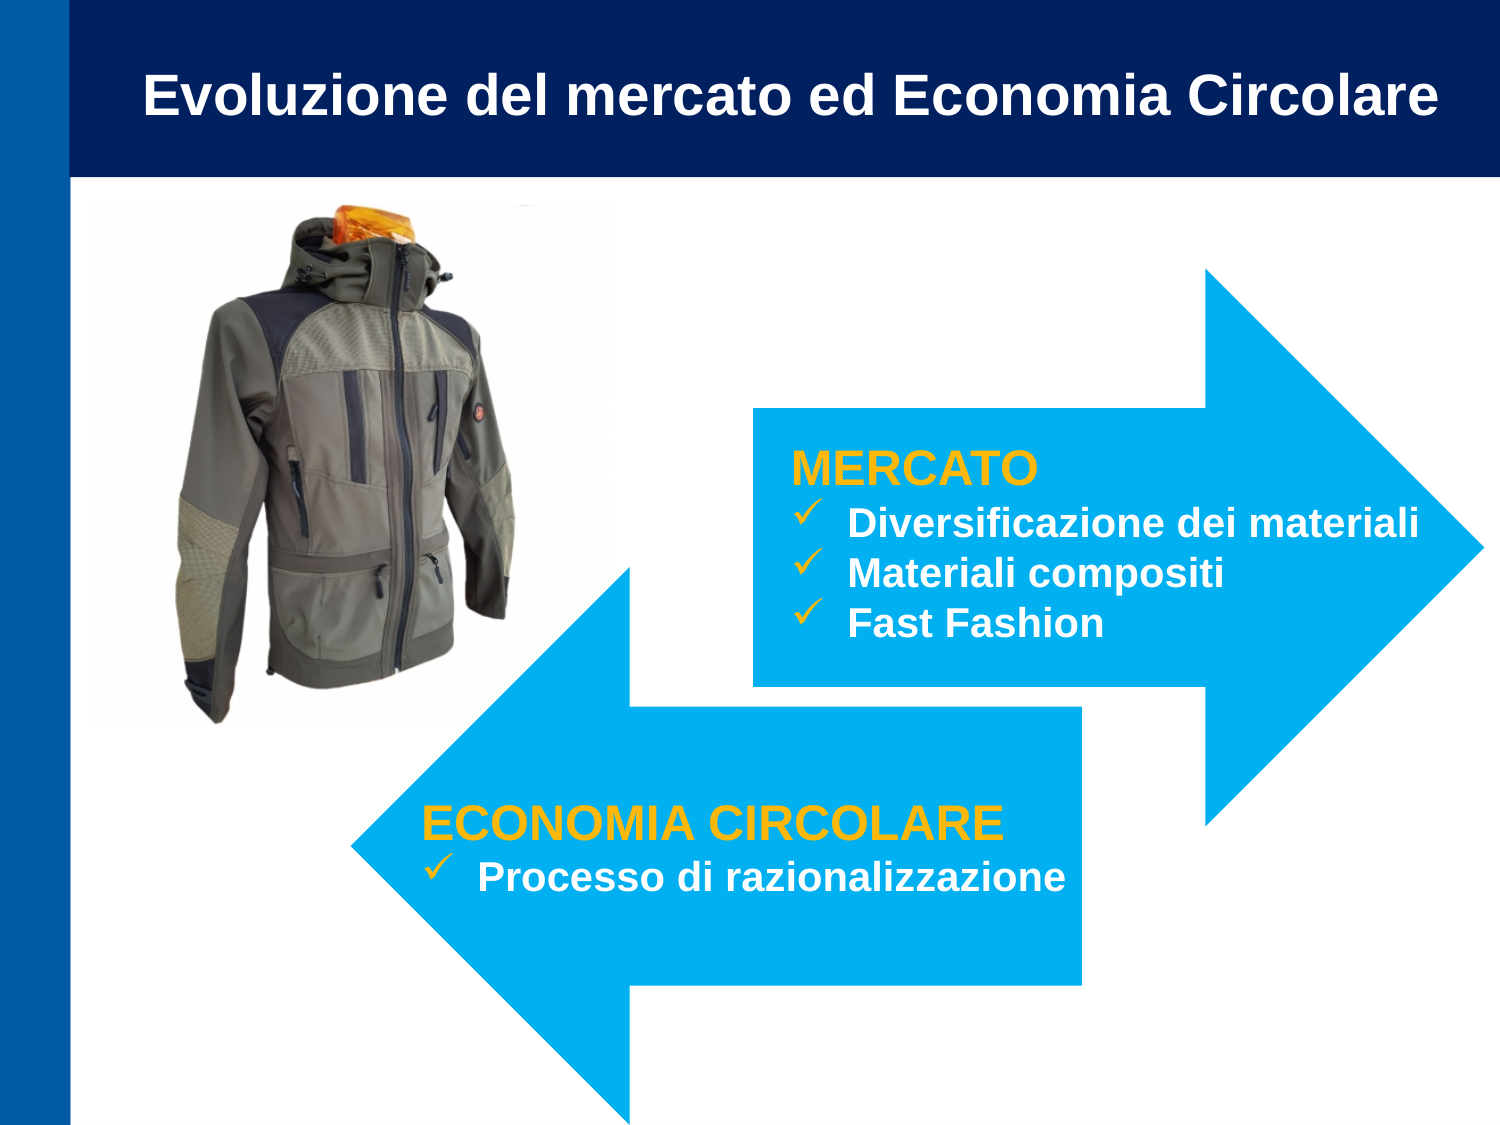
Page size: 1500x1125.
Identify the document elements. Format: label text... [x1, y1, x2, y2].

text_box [350, 566, 1115, 1125]
picture [0, 0, 1500, 1125]
text_box Evoluzione del mercato ed Economia Circolare [127, 49, 1500, 135]
text_box [69, 0, 1500, 178]
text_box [752, 268, 1485, 827]
